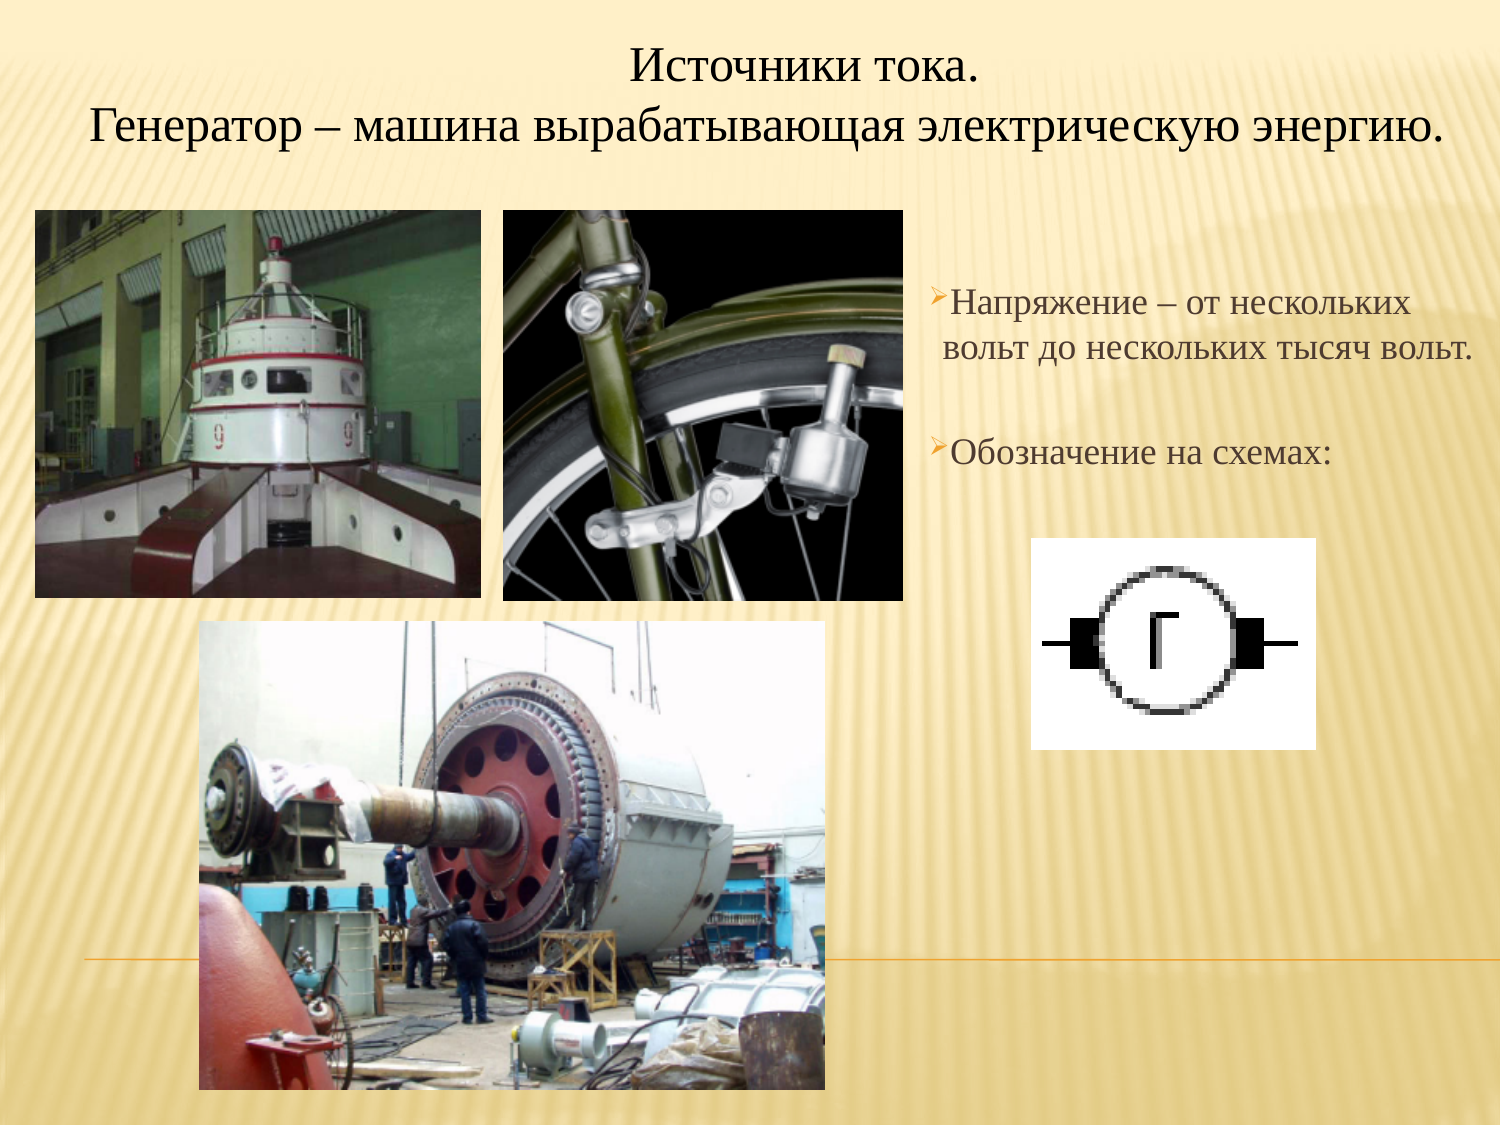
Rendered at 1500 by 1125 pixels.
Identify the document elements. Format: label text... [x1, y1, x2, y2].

text_box Источники тока. Генератор – машина вырабатывающая электрическую энергию. [58, 24, 1477, 159]
picture [34, 210, 481, 598]
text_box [1030, 538, 1317, 751]
picture [503, 210, 903, 601]
picture [198, 620, 825, 1091]
list Напряжение – от нескольких вольт до нескольких тысяч вольт. Обозначение на схемах: [913, 269, 1500, 1058]
